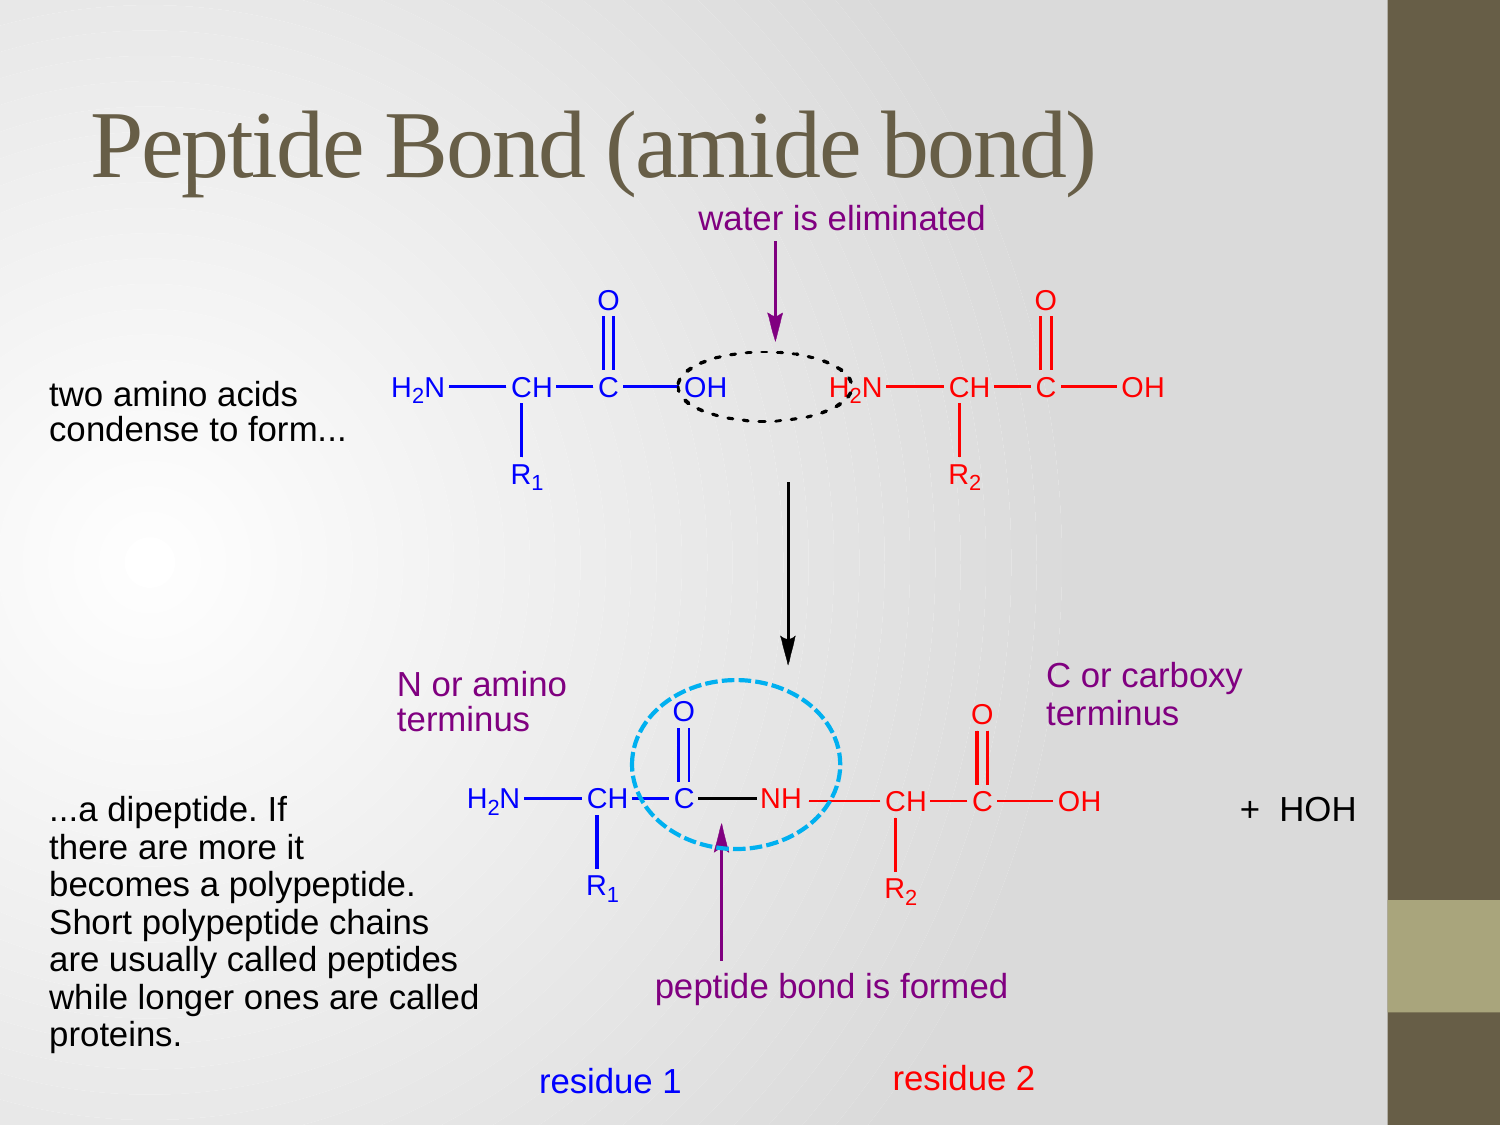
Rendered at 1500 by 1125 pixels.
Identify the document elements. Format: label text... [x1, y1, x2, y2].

picture [42, 194, 1363, 1106]
title Peptide Bond (amide bond) [75, 45, 1325, 187]
